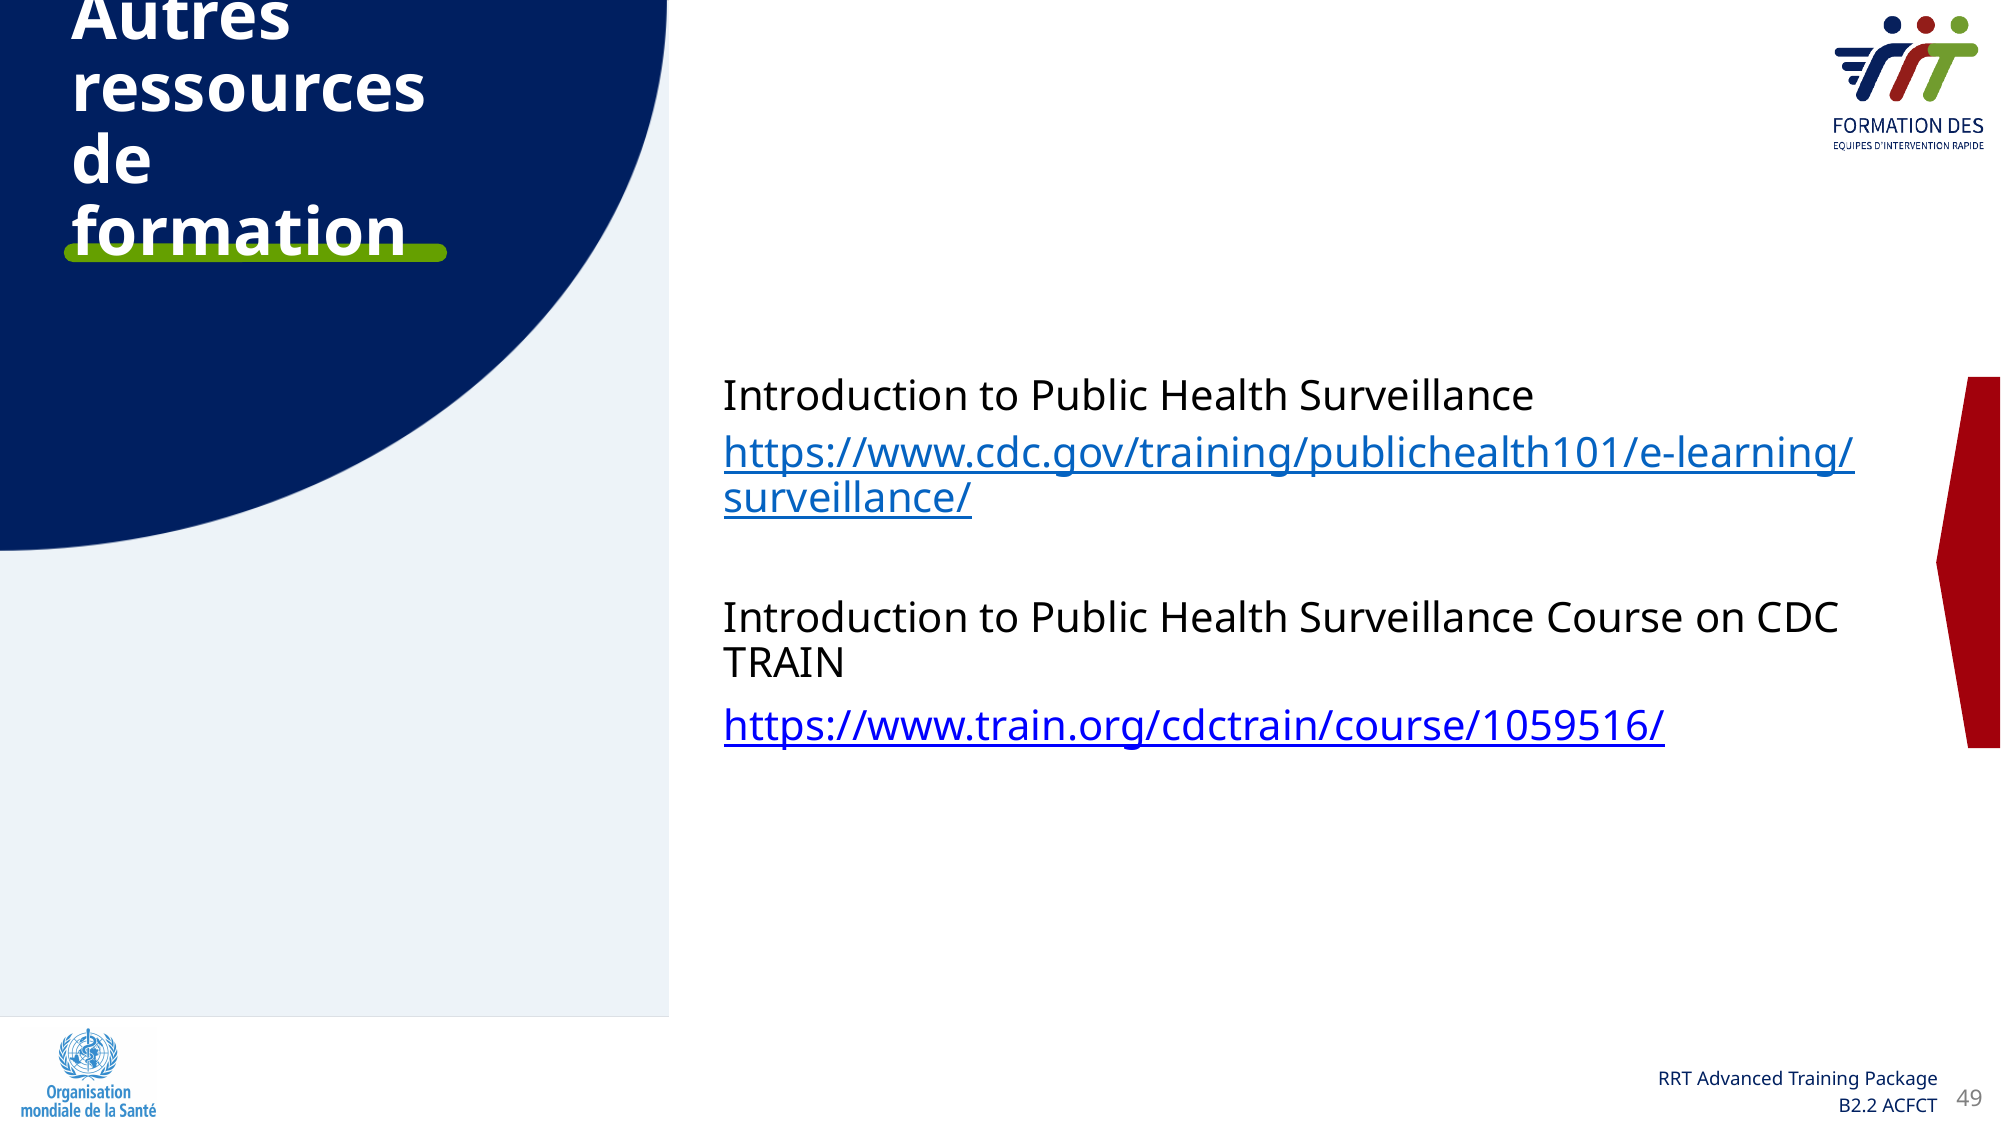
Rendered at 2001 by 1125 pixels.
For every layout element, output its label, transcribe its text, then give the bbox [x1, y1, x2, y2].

picture [0, 0, 669, 1018]
picture [20, 1027, 157, 1118]
list Introduction to Public Health Surveillance https://www.cdc.gov/training/publichealth101/e-learning/surveillance/ Introduction to Public Health Surveillance Course on CDC TRAIN https://www.train.org/cdctrain/course/1059516/ [715, 366, 1953, 759]
title Autres ressources de formation [63, 6, 509, 246]
picture [1833, 15, 1984, 151]
